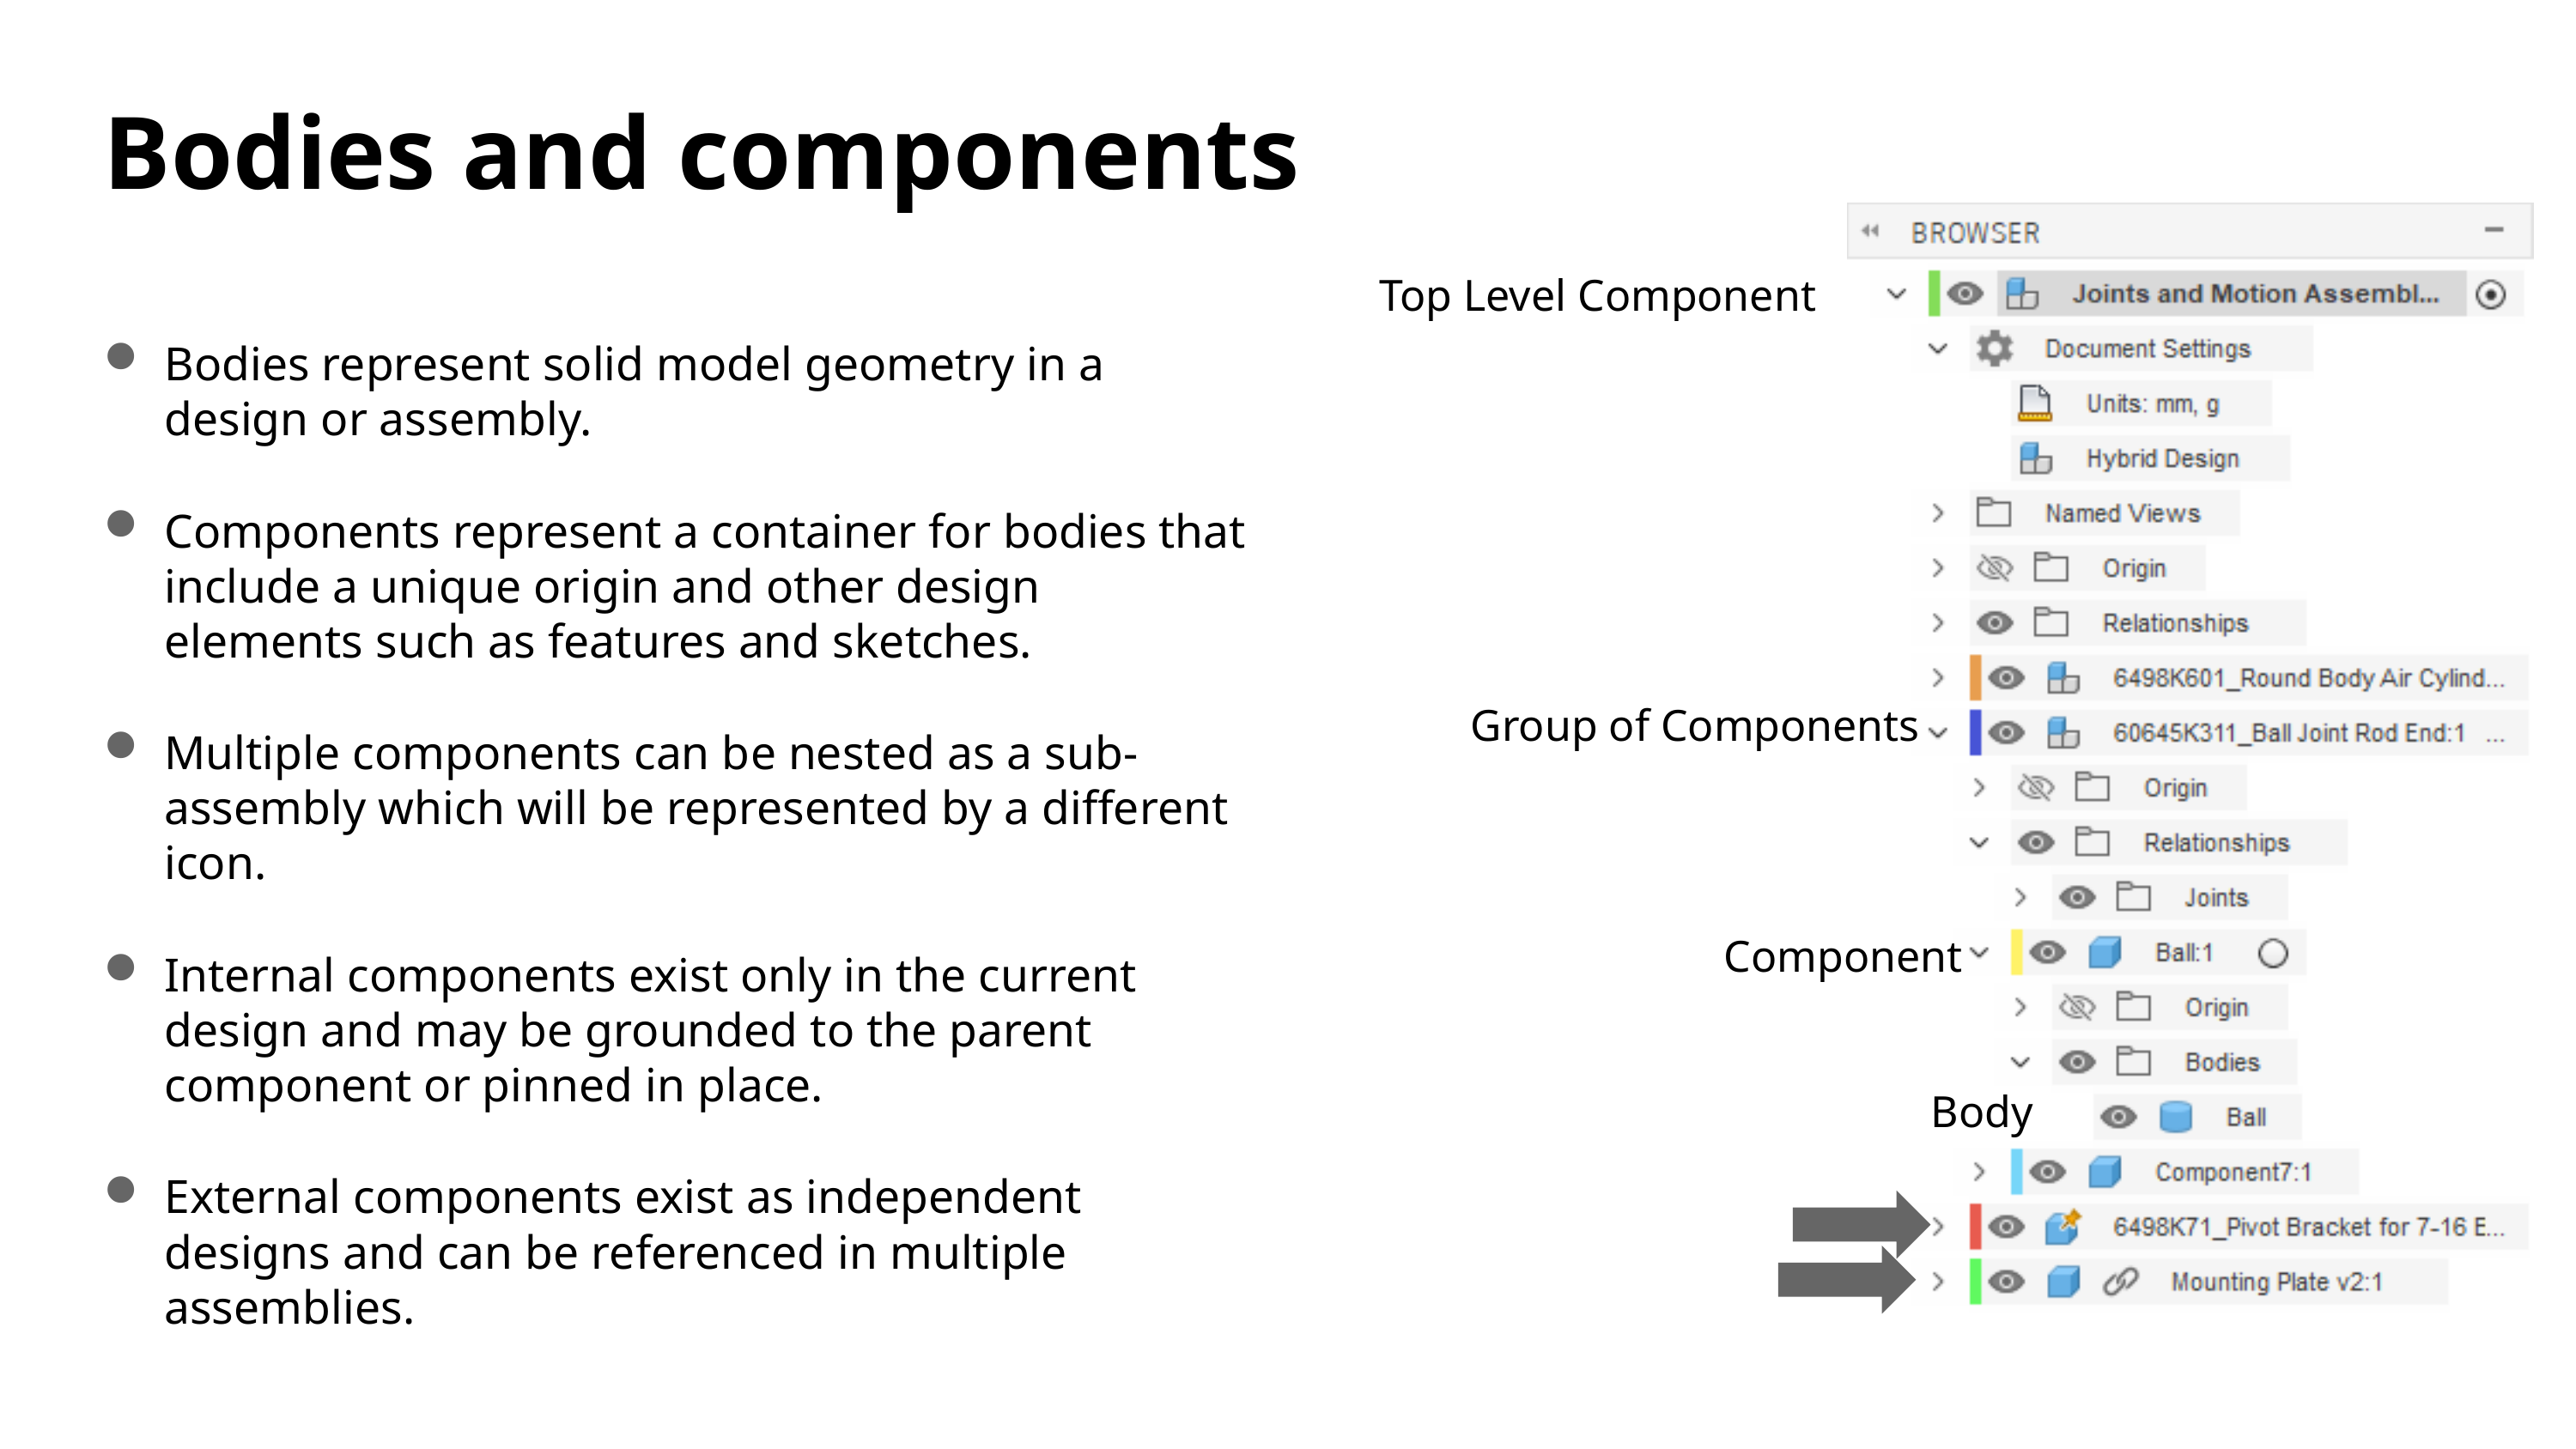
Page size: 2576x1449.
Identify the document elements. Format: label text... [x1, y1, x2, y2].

text_box [1777, 1261, 1847, 1298]
text_box Top Level Component [1379, 268, 1847, 320]
text_box Component [1723, 929, 1847, 981]
text_box Group of Components [1470, 698, 1847, 750]
title Bodies and components [103, 103, 2473, 213]
text_box [1791, 1206, 1847, 1243]
list Bodies represent solid model geometry in a design or assembly. Components represent a container for bodies that include a unique origin and other design elements such as features and sketches. Multiple components can be nested as a sub-assembly which will be represented by a different icon. Internal components exist only in the current design and may be grounded to the parent component or pinned in place. External components exist as independent designs and can be referenced in multiple assemblies. [103, 335, 1251, 1346]
picture [1847, 203, 2534, 1328]
